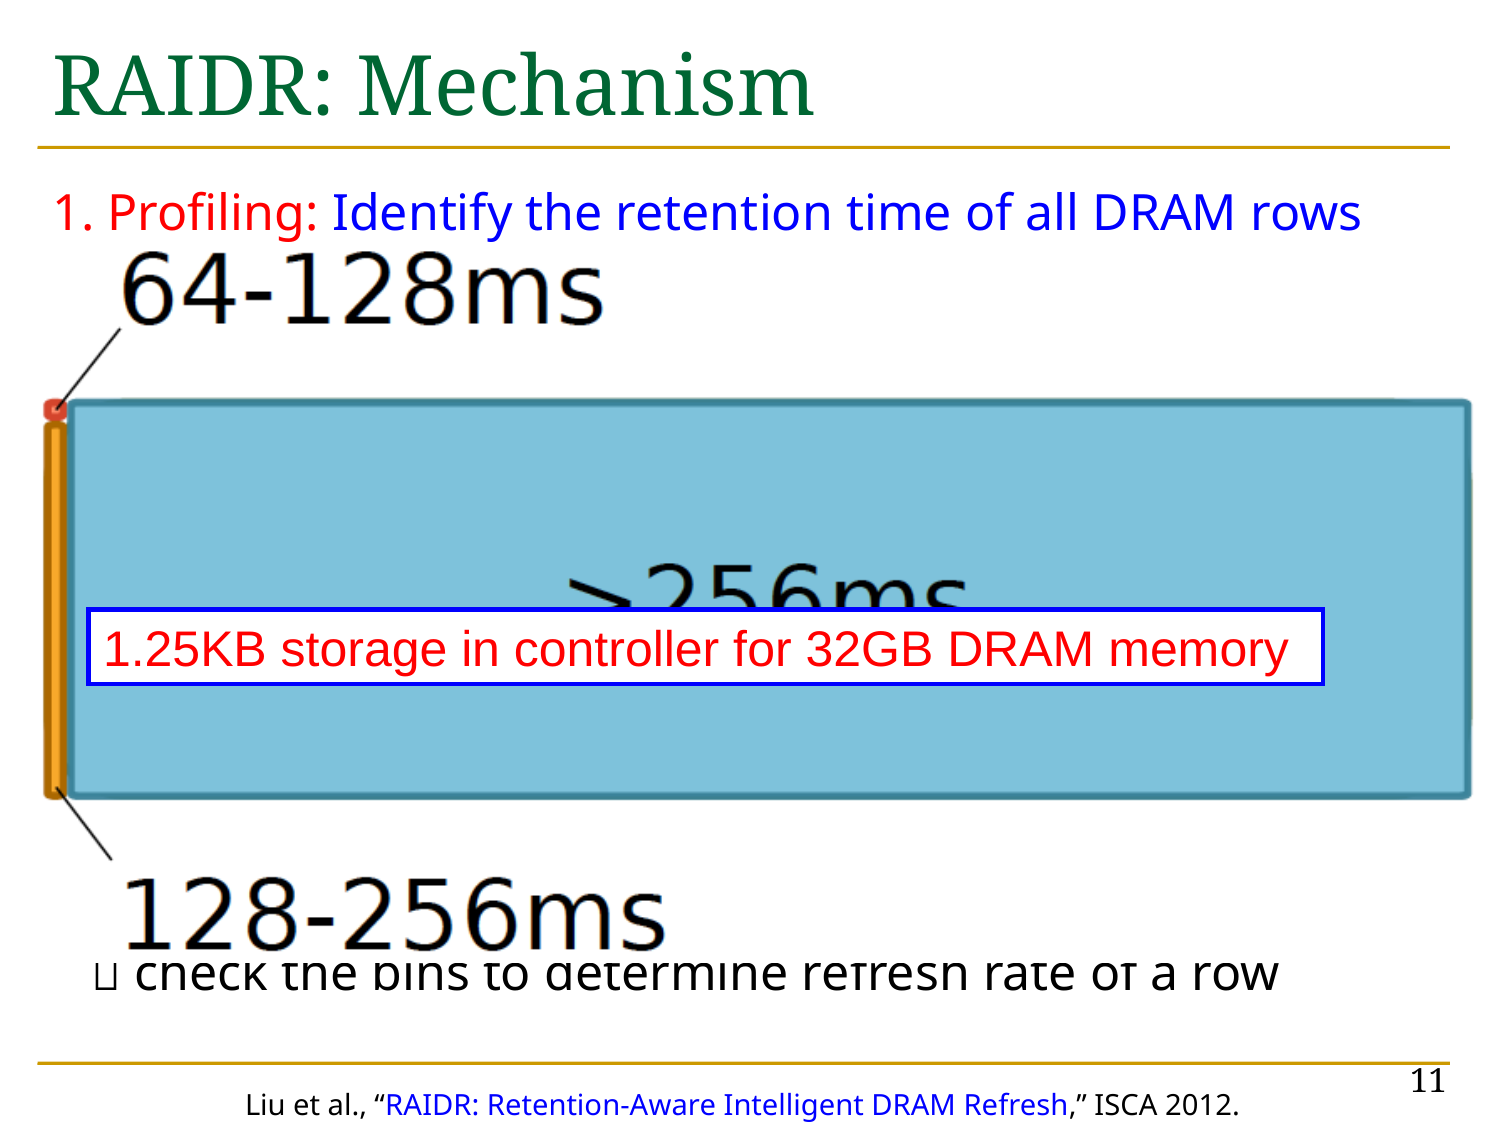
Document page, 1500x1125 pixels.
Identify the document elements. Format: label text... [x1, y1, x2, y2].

list 1. Profiling: Identify the retention time of all DRAM rows  can be done at design time or during operation 2. Binning: Store rows into bins by retention time  use Bloom Filters for efficient and scalable storage 3. Refreshing: Memory controller refreshes rows in different bins at different rates  check the bins to determine refresh rate of a row [37, 971, 1450, 1025]
text_box Liu et al., “RAIDR: Retention-Aware Intelligent DRAM Refresh,” ISCA 2012. [230, 1078, 1500, 1125]
slide_number 11 [1111, 1036, 1462, 1078]
picture [0, 244, 1500, 963]
title RAIDR: Mechanism [37, 24, 1450, 200]
list 1. Profiling: Identify the retention time of all DRAM rows  can be done at design time or during operation 2. Binning: Store rows into bins by retention time  use Bloom Filters for efficient and scalable storage 3. Refreshing: Memory controller refreshes rows in different bins at different rates  check the bins to determine refresh rate of a row [37, 200, 1450, 243]
